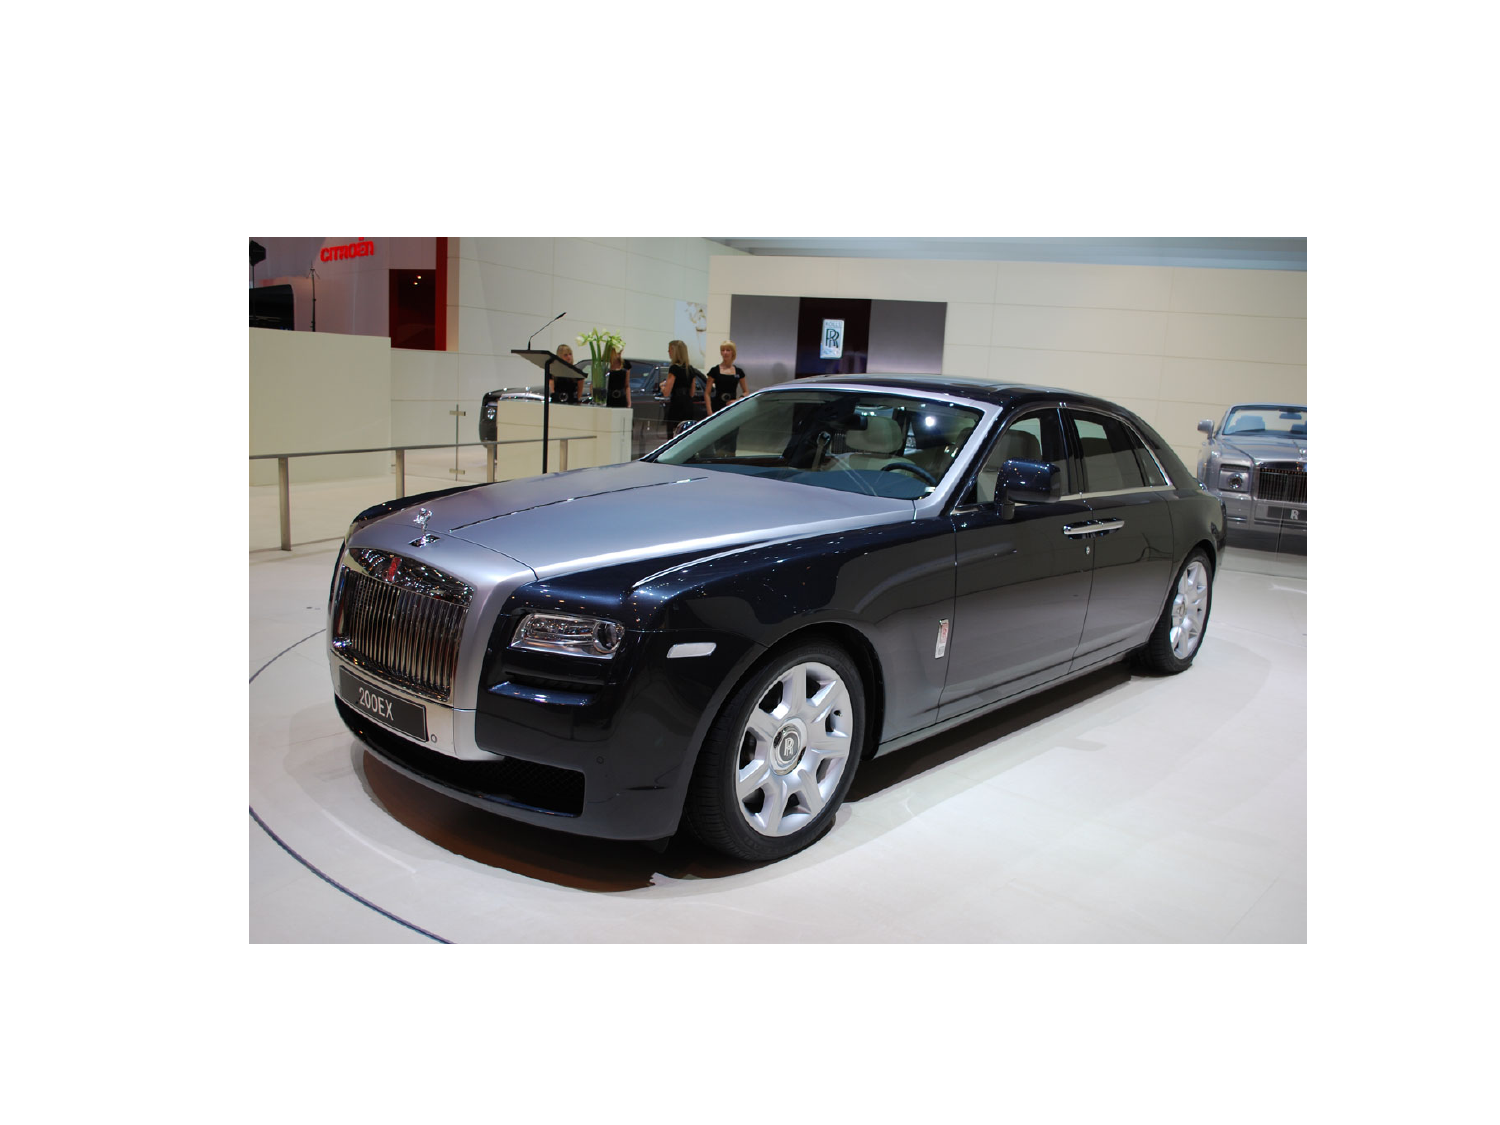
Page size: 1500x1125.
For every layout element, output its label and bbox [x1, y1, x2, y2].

picture [249, 237, 1307, 944]
